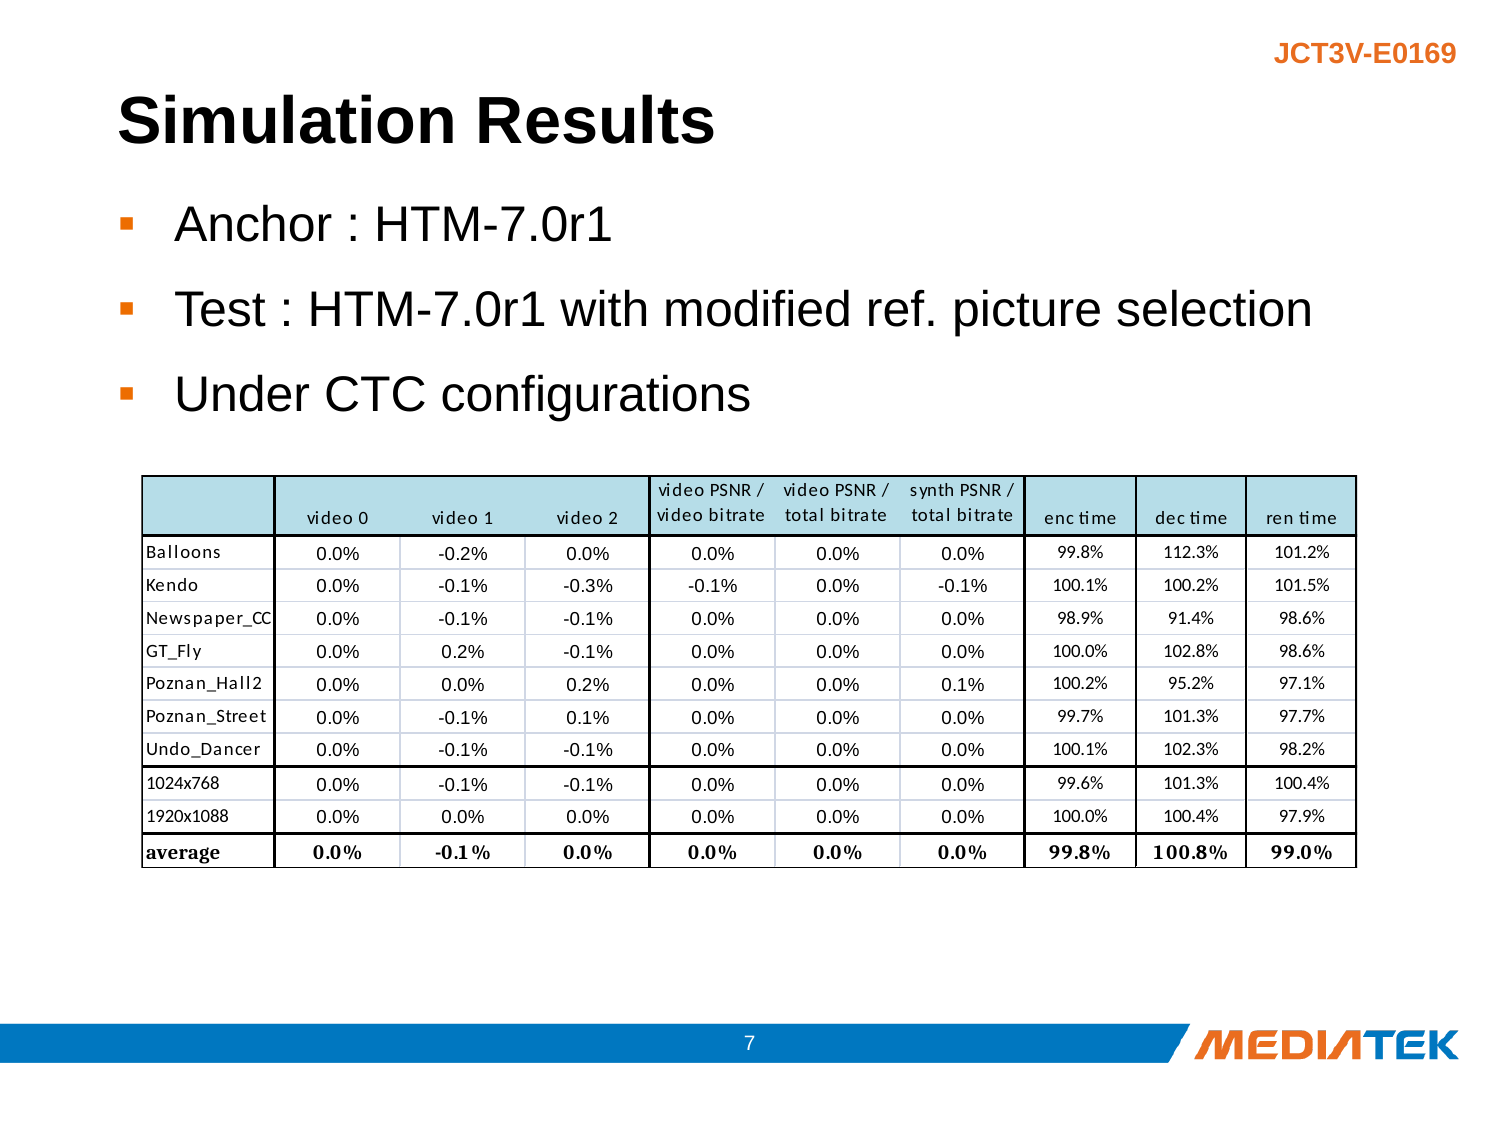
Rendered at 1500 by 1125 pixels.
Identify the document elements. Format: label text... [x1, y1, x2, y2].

list Anchor : HTM-7.0r1 Test : HTM-7.0r1 with modified ref. picture selection Under CTC configurations [102, 184, 1425, 998]
picture [141, 475, 1359, 870]
picture [789, 1023, 1459, 1063]
picture [0, 1023, 711, 1063]
title Simulation Results [101, 62, 1425, 172]
slide_number 6 [711, 1022, 789, 1090]
